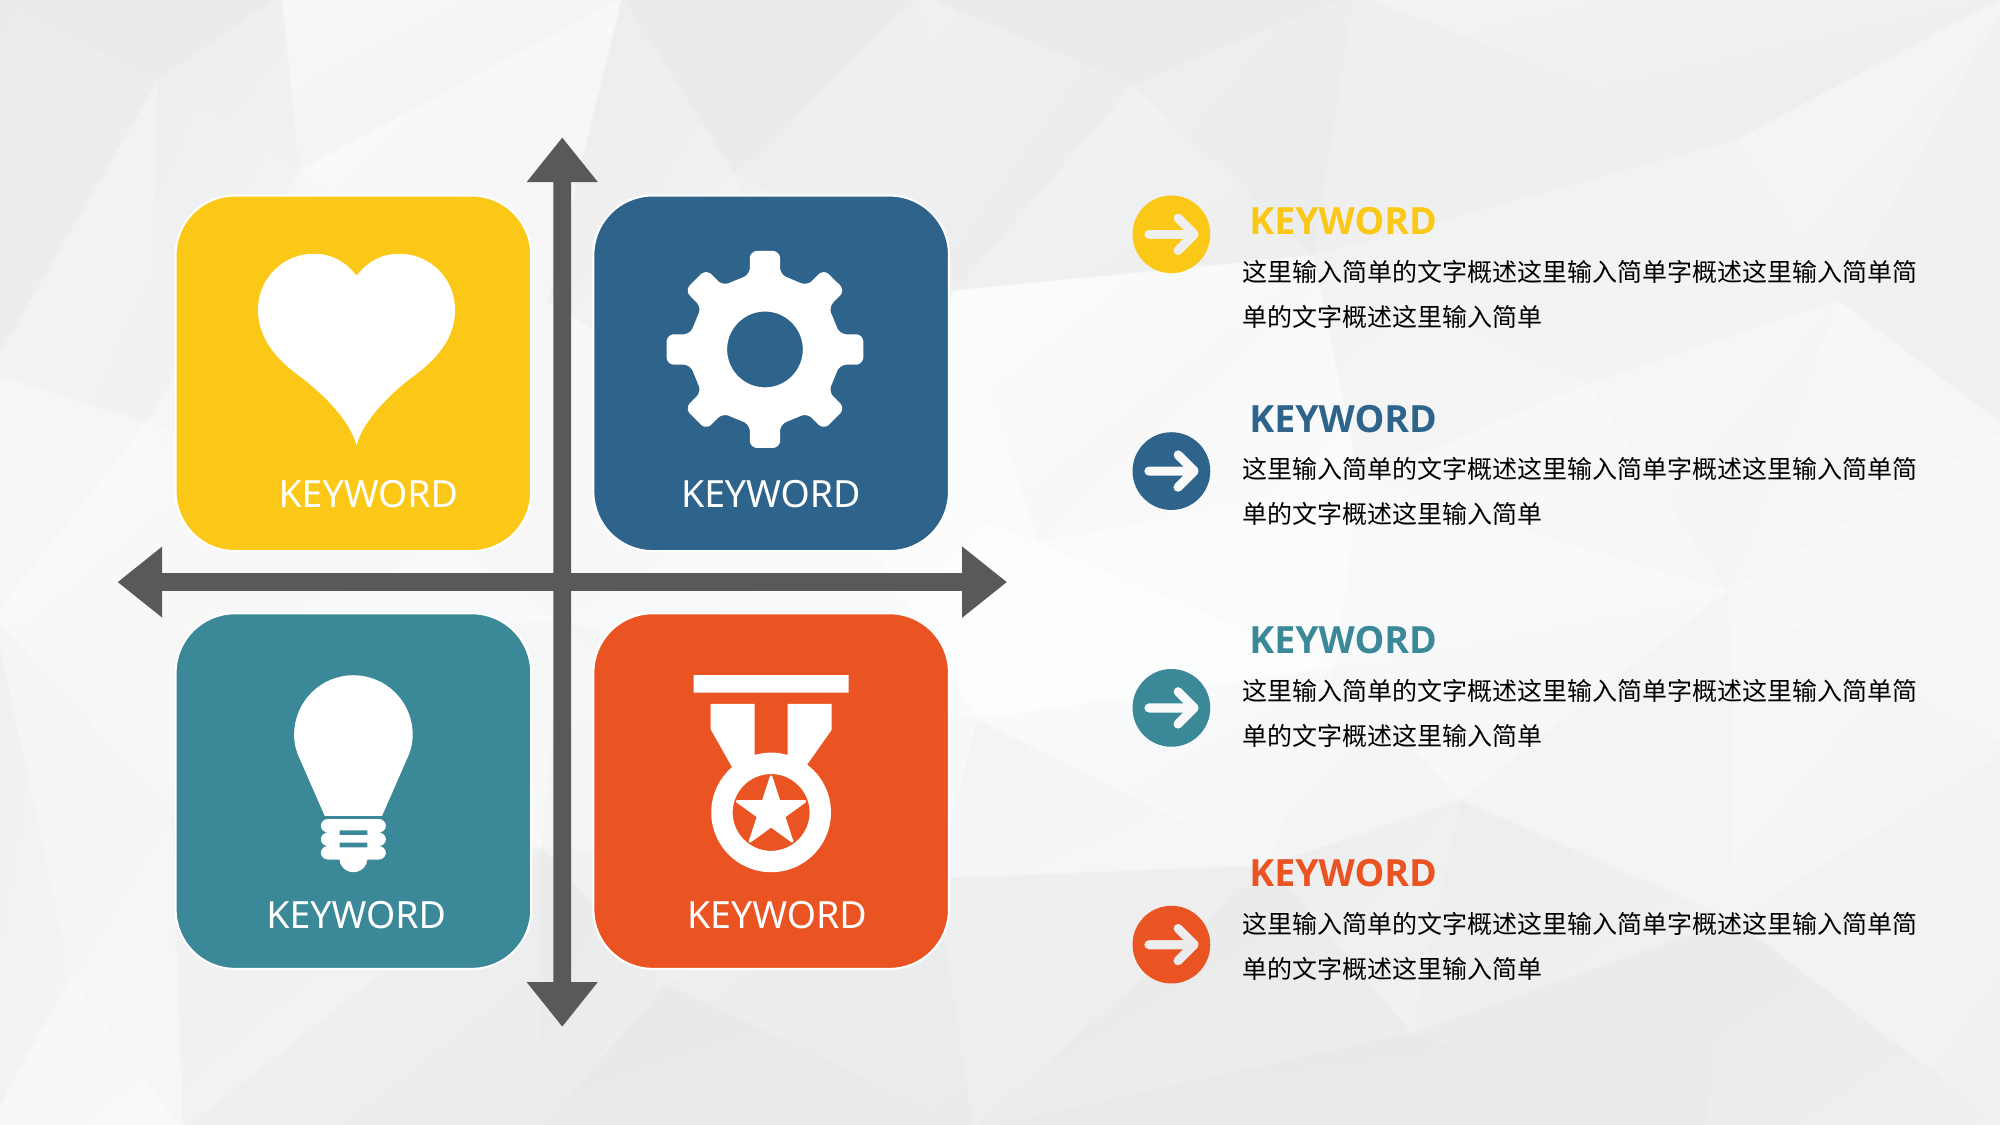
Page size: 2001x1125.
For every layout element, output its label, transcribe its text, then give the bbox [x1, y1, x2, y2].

text_box [693, 675, 849, 693]
text_box KEYWORD [1234, 189, 1453, 234]
picture [0, 0, 2000, 1125]
text_box 这里输入简单的文字概述这里输入简单字概述这里输入简单简单的文字概述这里输入简单 [1227, 652, 1935, 758]
text_box [666, 250, 864, 448]
text_box [1131, 194, 1212, 275]
text_box [174, 194, 533, 553]
text_box KEYWORD [1234, 387, 1453, 431]
text_box KEYWORD [1234, 842, 1453, 886]
text_box [174, 612, 533, 970]
text_box KEYWORD [251, 884, 462, 944]
text_box [1131, 431, 1212, 511]
text_box [319, 818, 387, 874]
text_box KEYWORD [672, 884, 882, 944]
text_box KEYWORD [1234, 608, 1453, 652]
text_box 这里输入简单的文字概述这里输入简单字概述这里输入简单简单的文字概述这里输入简单 [1227, 431, 1935, 537]
text_box 这里输入简单的文字概述这里输入简单字概述这里输入简单简单的文字概述这里输入简单 [1227, 886, 1935, 991]
text_box [592, 612, 950, 970]
text_box [1131, 904, 1212, 985]
text_box [710, 703, 832, 873]
text_box [117, 137, 1007, 1027]
text_box [592, 194, 950, 553]
text_box 这里输入简单的文字概述这里输入简单字概述这里输入简单简单的文字概述这里输入简单 [1227, 234, 1935, 339]
text_box KEYWORD [263, 462, 474, 523]
text_box [258, 253, 456, 446]
text_box [293, 674, 414, 817]
text_box [1131, 668, 1212, 748]
text_box KEYWORD [666, 462, 876, 523]
